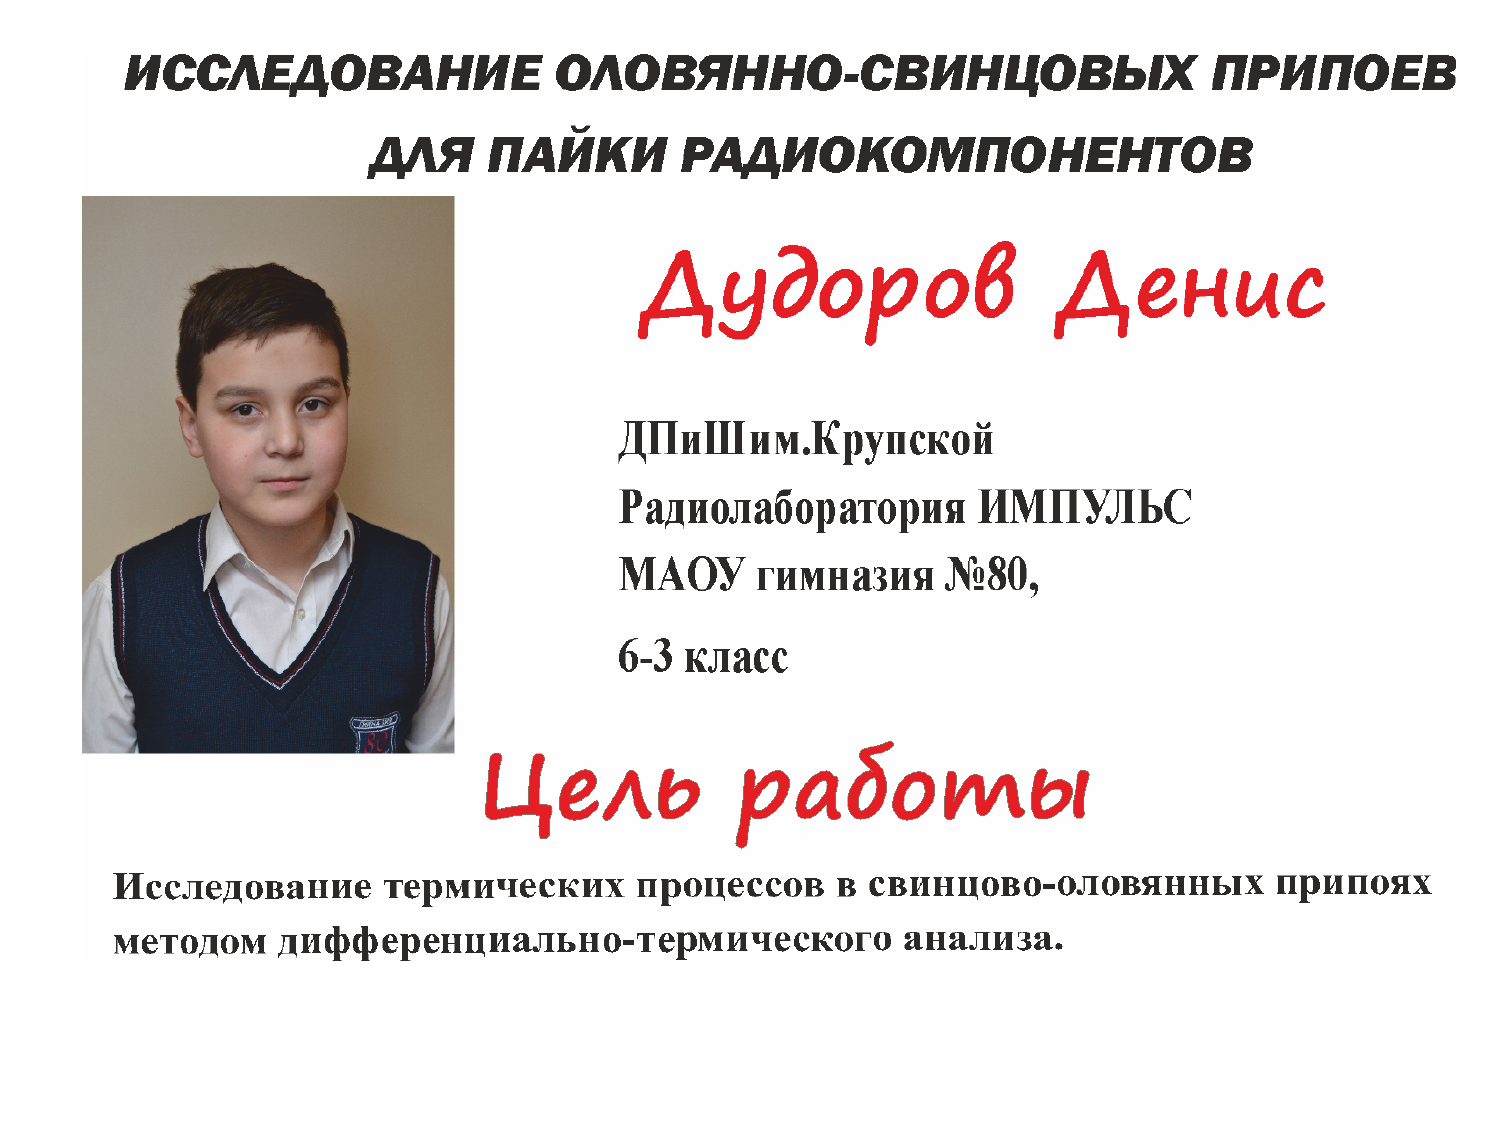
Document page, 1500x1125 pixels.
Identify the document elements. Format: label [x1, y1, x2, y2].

picture [81, 53, 1456, 962]
